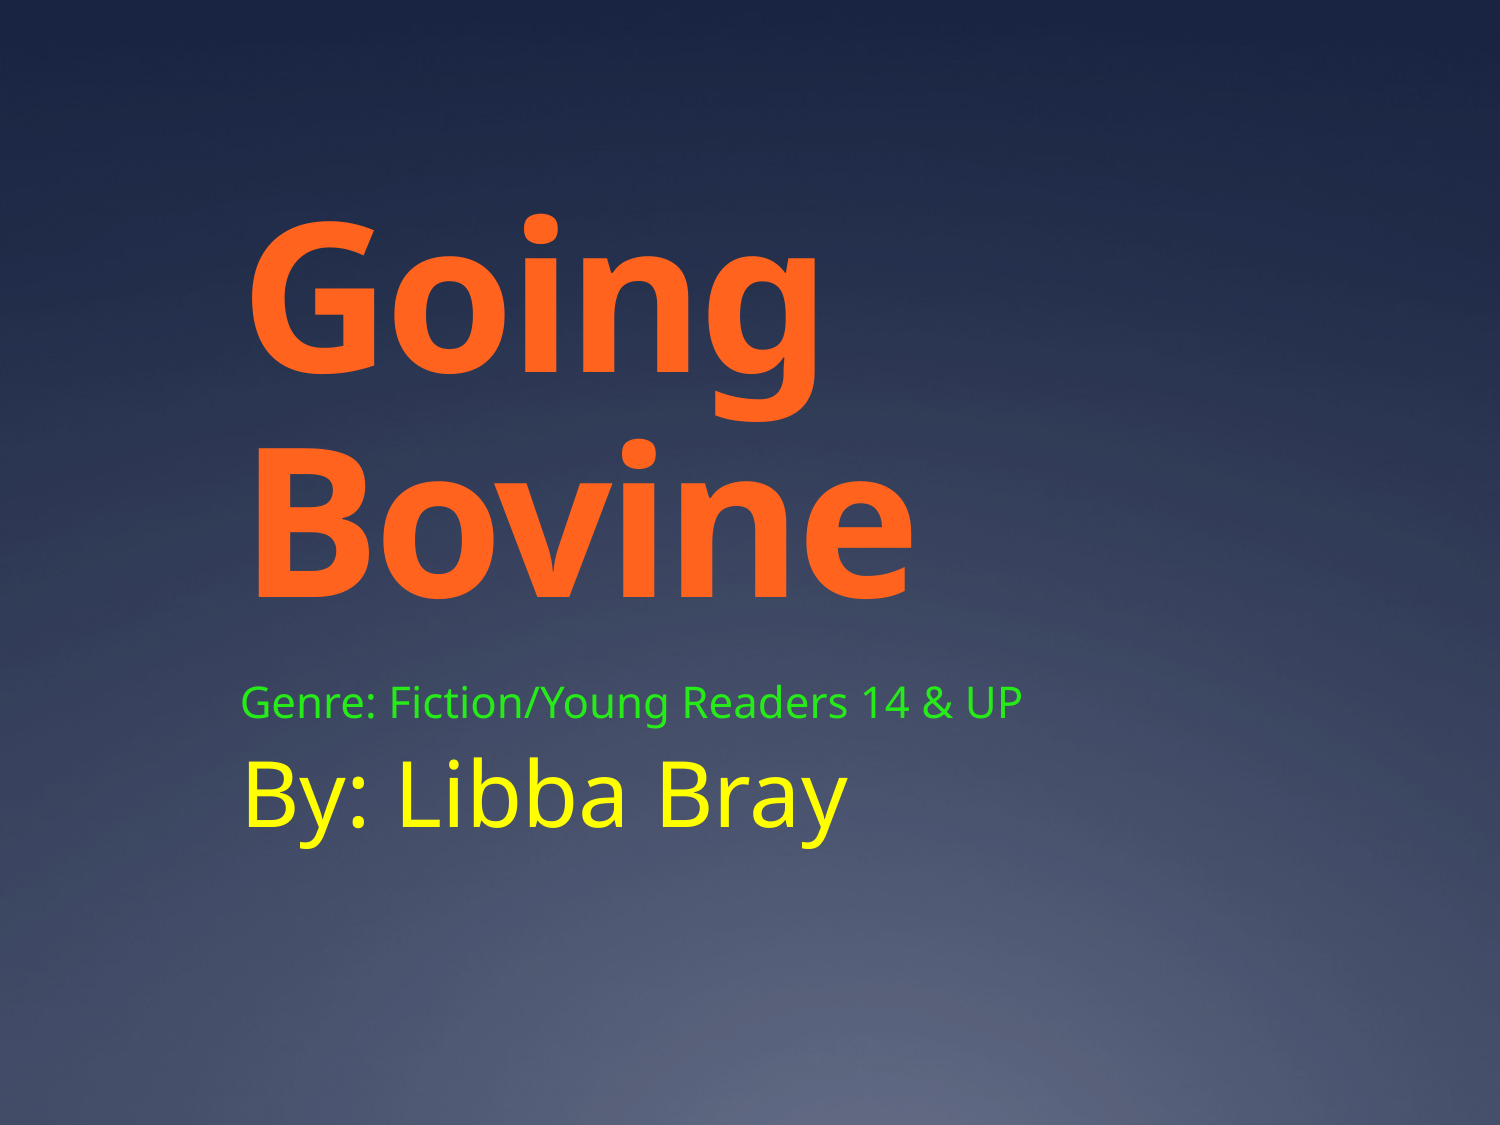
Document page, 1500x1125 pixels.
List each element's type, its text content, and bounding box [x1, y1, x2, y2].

subtitle By: Libba Bray [225, 700, 1500, 854]
text_box Genre: Fiction/Young Readers 14 & UP [225, 667, 1125, 735]
title Going Bovine [225, 181, 1500, 423]
